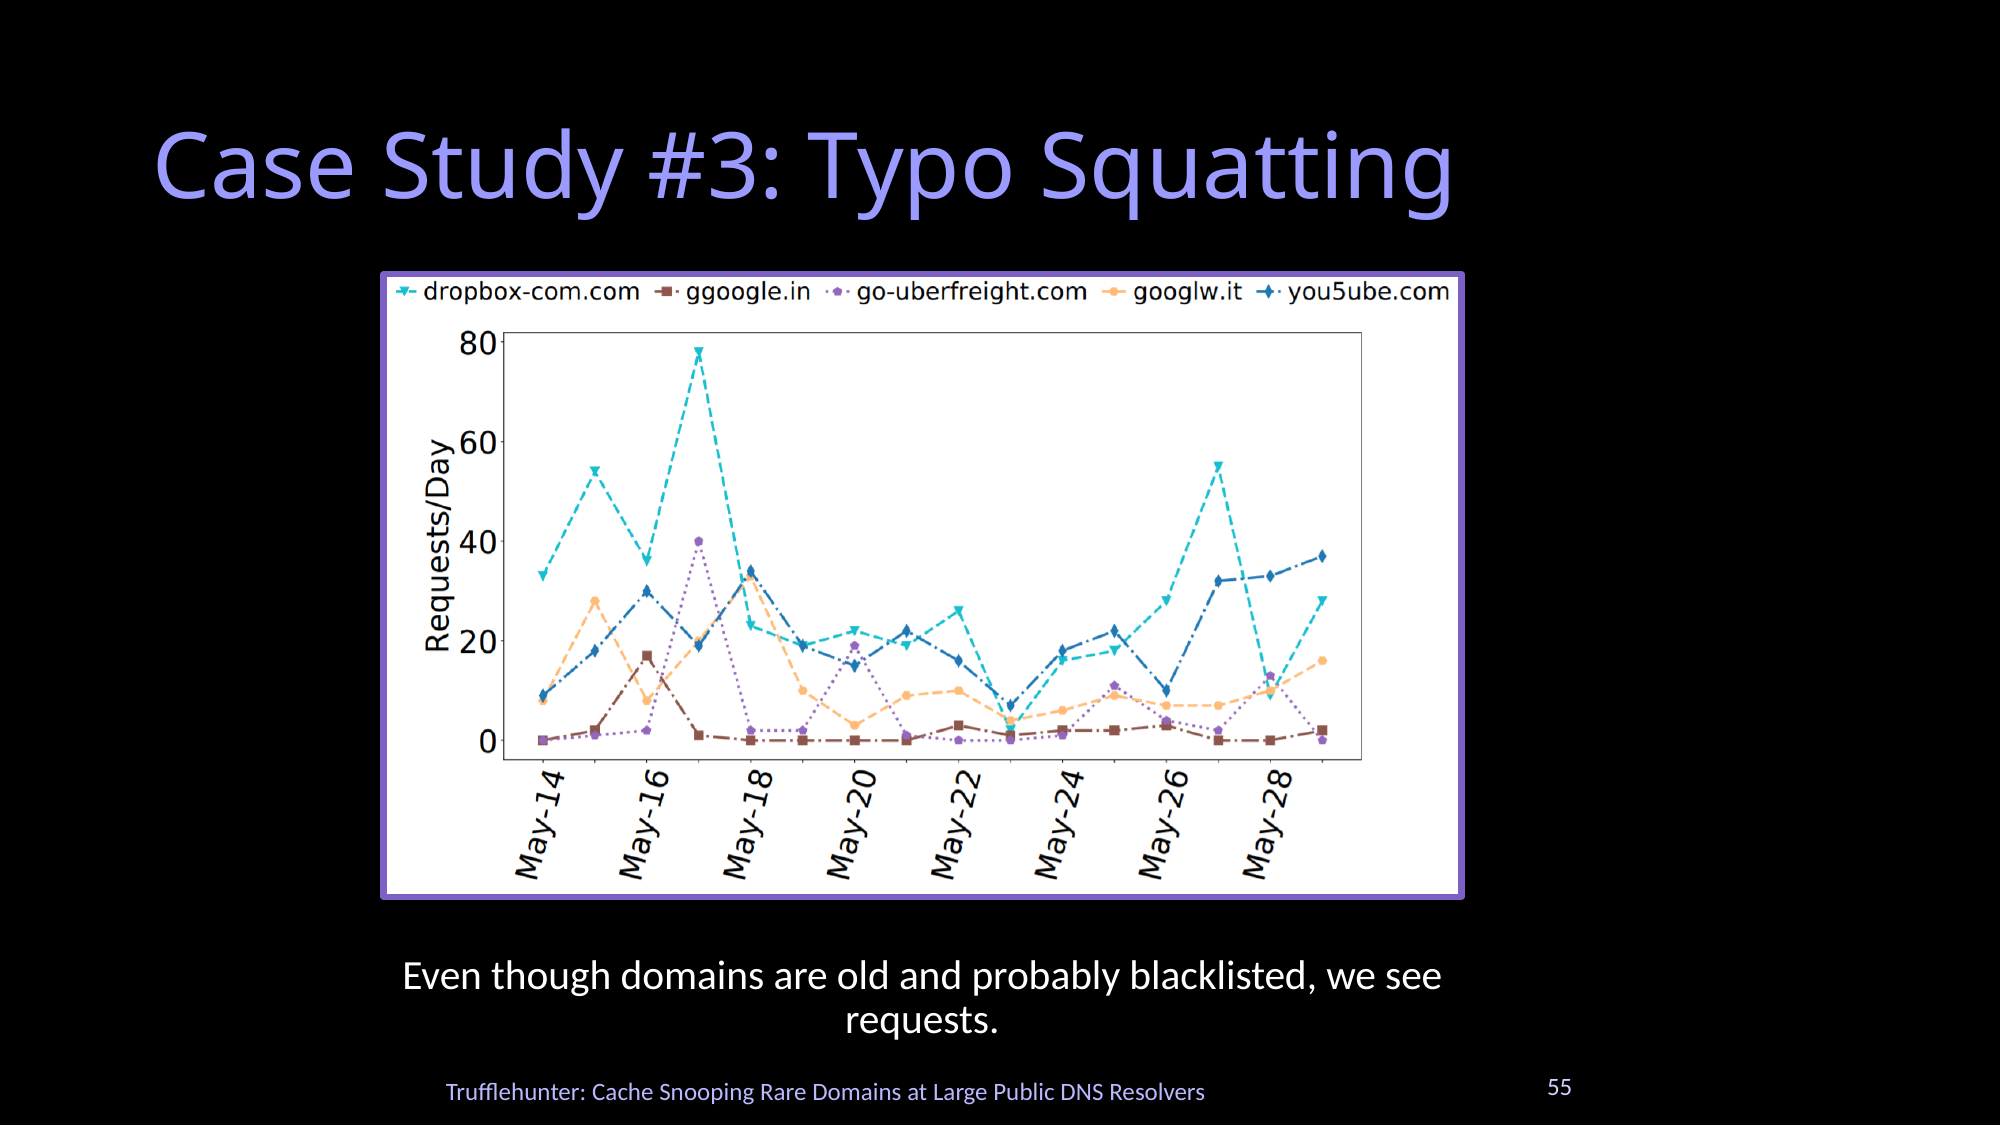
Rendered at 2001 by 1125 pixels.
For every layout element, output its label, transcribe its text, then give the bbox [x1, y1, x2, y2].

slide_number 55 [1137, 1055, 1588, 1116]
footer Trufflehunter: Cache Snooping Rare Domains at Large Public DNS Resolvers [412, 1060, 1240, 1121]
picture [386, 277, 1459, 894]
title Case Study #3: Typo Squatting [137, 59, 1863, 278]
list Even though domains are old and probably blacklisted, we see requests. [386, 946, 1459, 1052]
